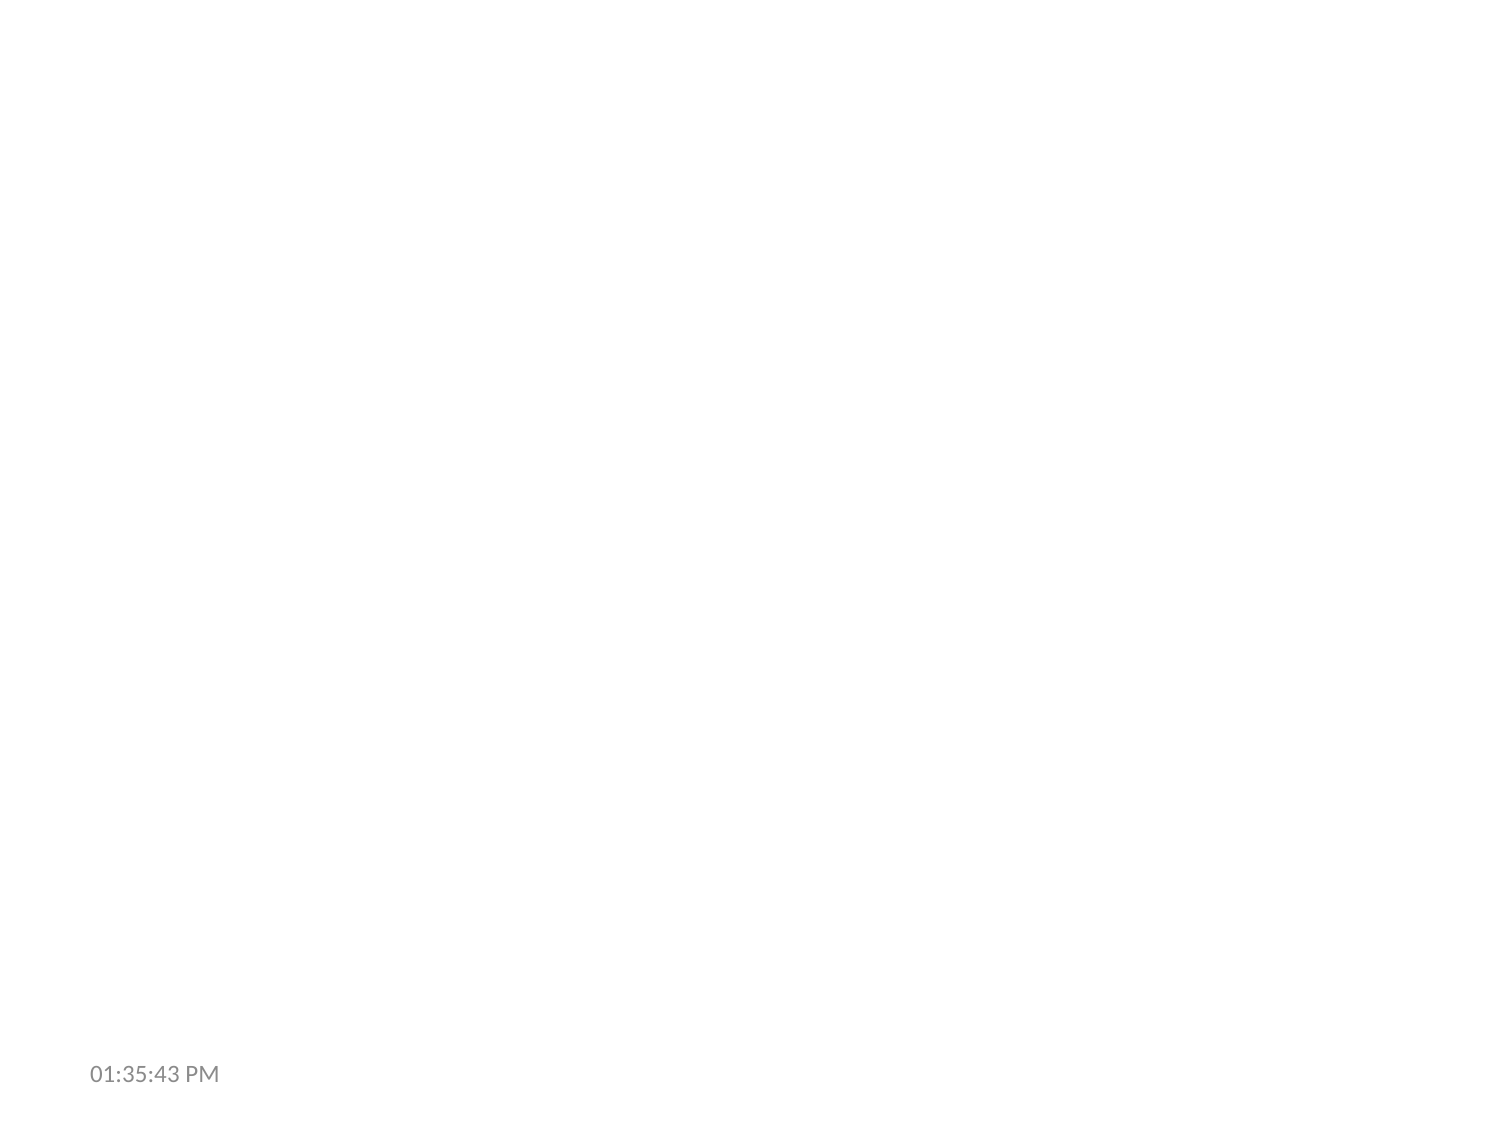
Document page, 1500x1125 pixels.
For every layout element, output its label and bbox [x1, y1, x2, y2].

slide_number [75, 1042, 425, 1103]
